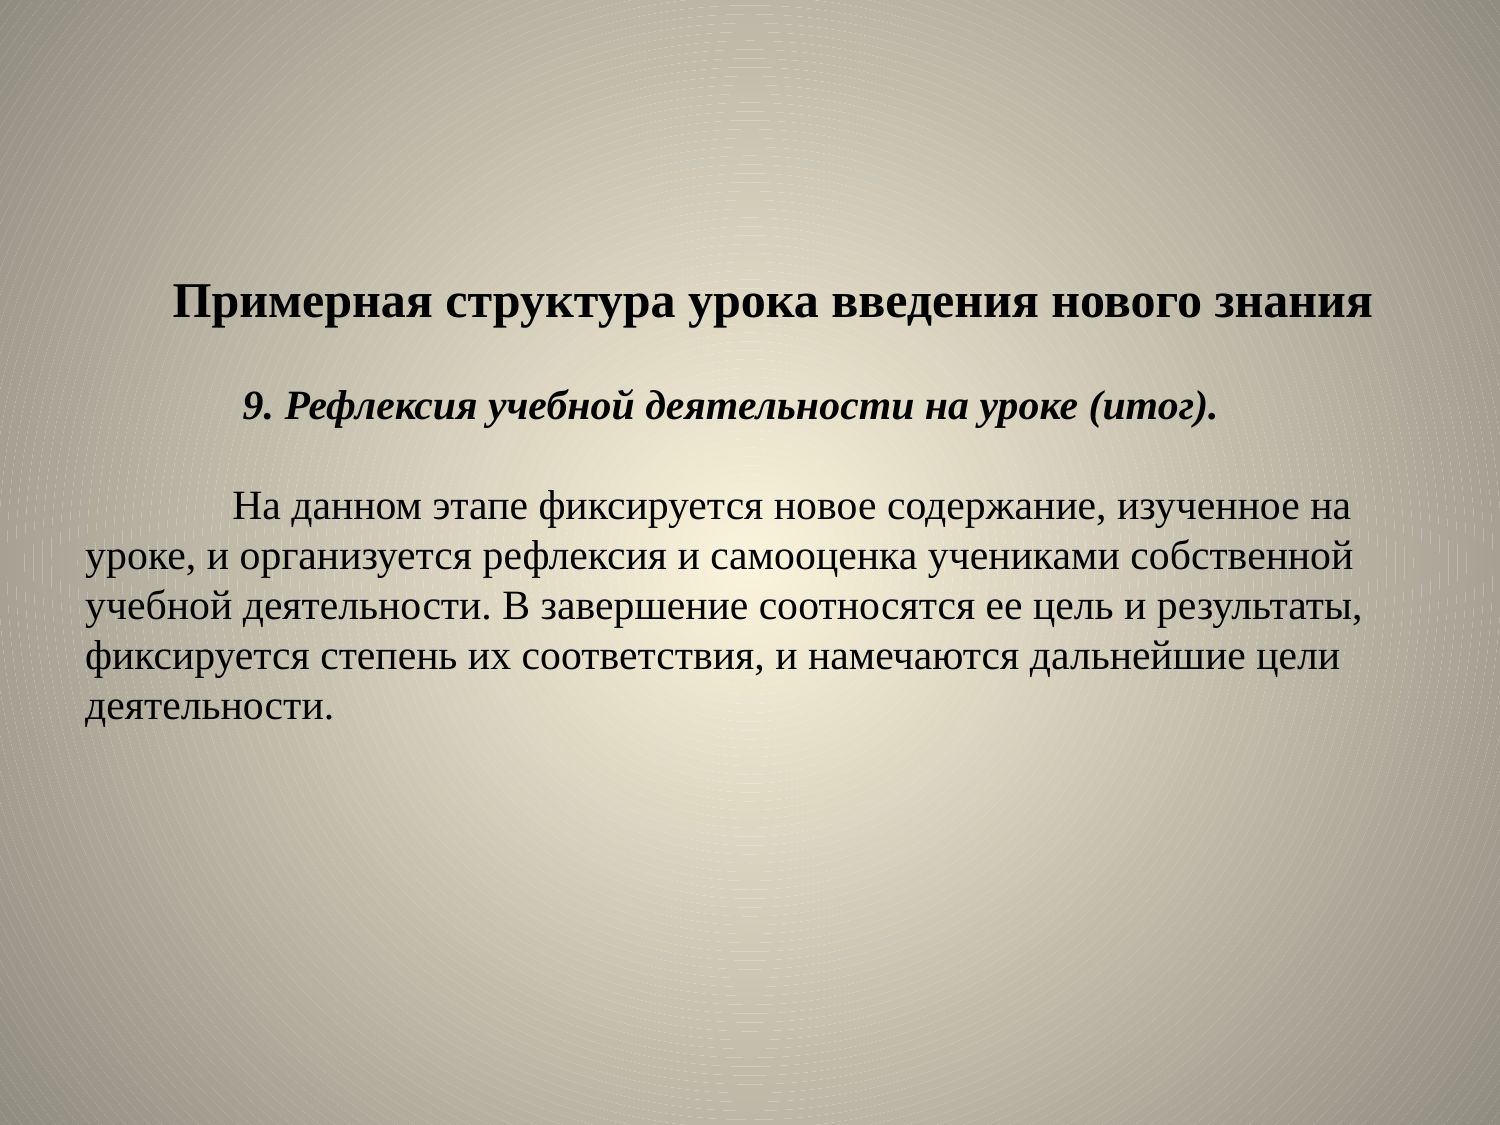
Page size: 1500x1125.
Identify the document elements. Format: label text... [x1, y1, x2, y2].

text_box Примерная структура урока введения нового знания 9. Рефлексия учебной деятельности на уроке (итог). На данном этапе фиксируется новое содержание, изученное на уроке, и организуется рефлексия и самооценка учениками собственной учебной деятельности. В завершение соотносятся ее цель и результаты, фиксируется степень их соответствия, и намечаются дальнейшие цели деятельности. [70, 260, 1407, 736]
